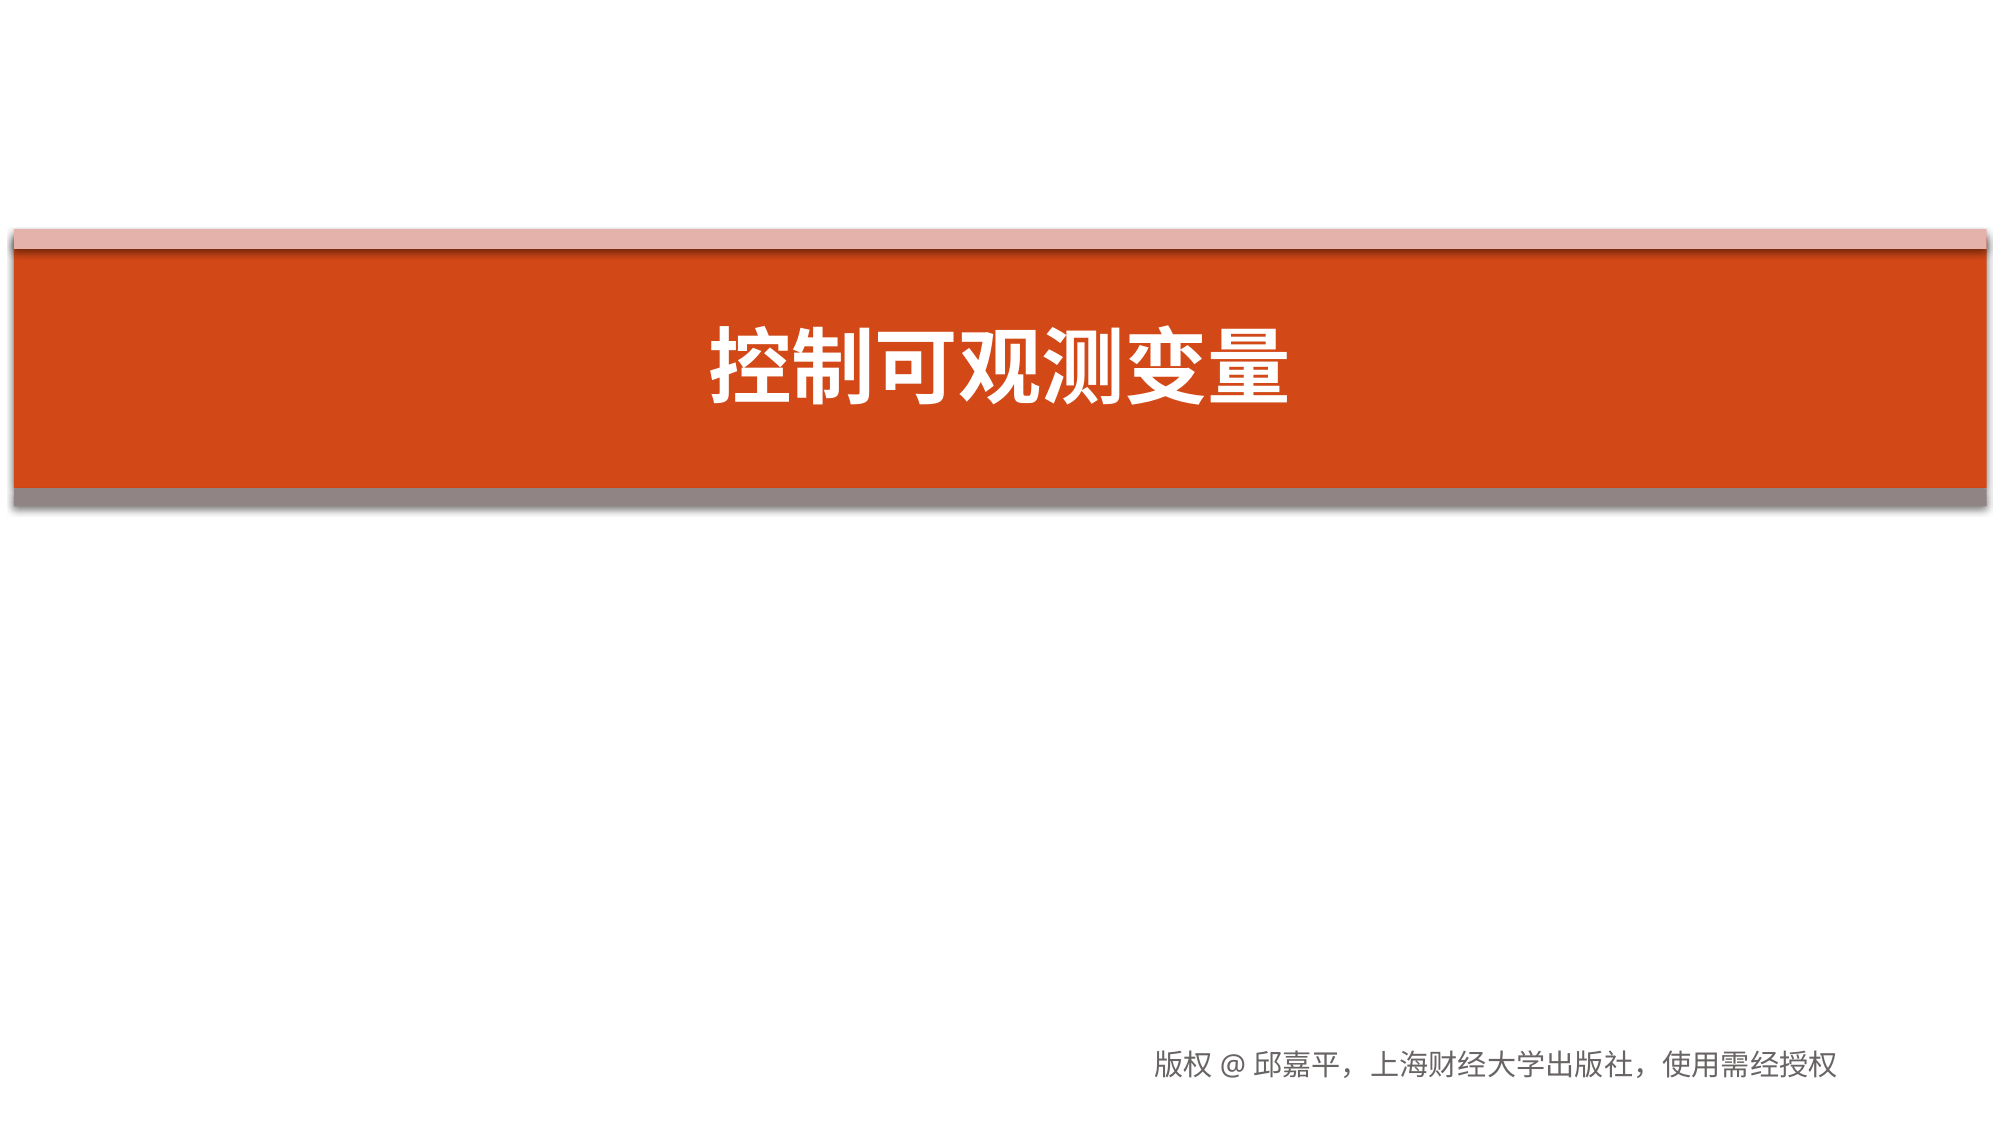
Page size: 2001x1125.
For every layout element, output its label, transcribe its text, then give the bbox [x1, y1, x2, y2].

title 控制可观测变量 [99, 247, 1900, 489]
footer 版权@邱嘉平，上海财经大学出版社，使用需经授权 [1062, 1026, 1930, 1102]
